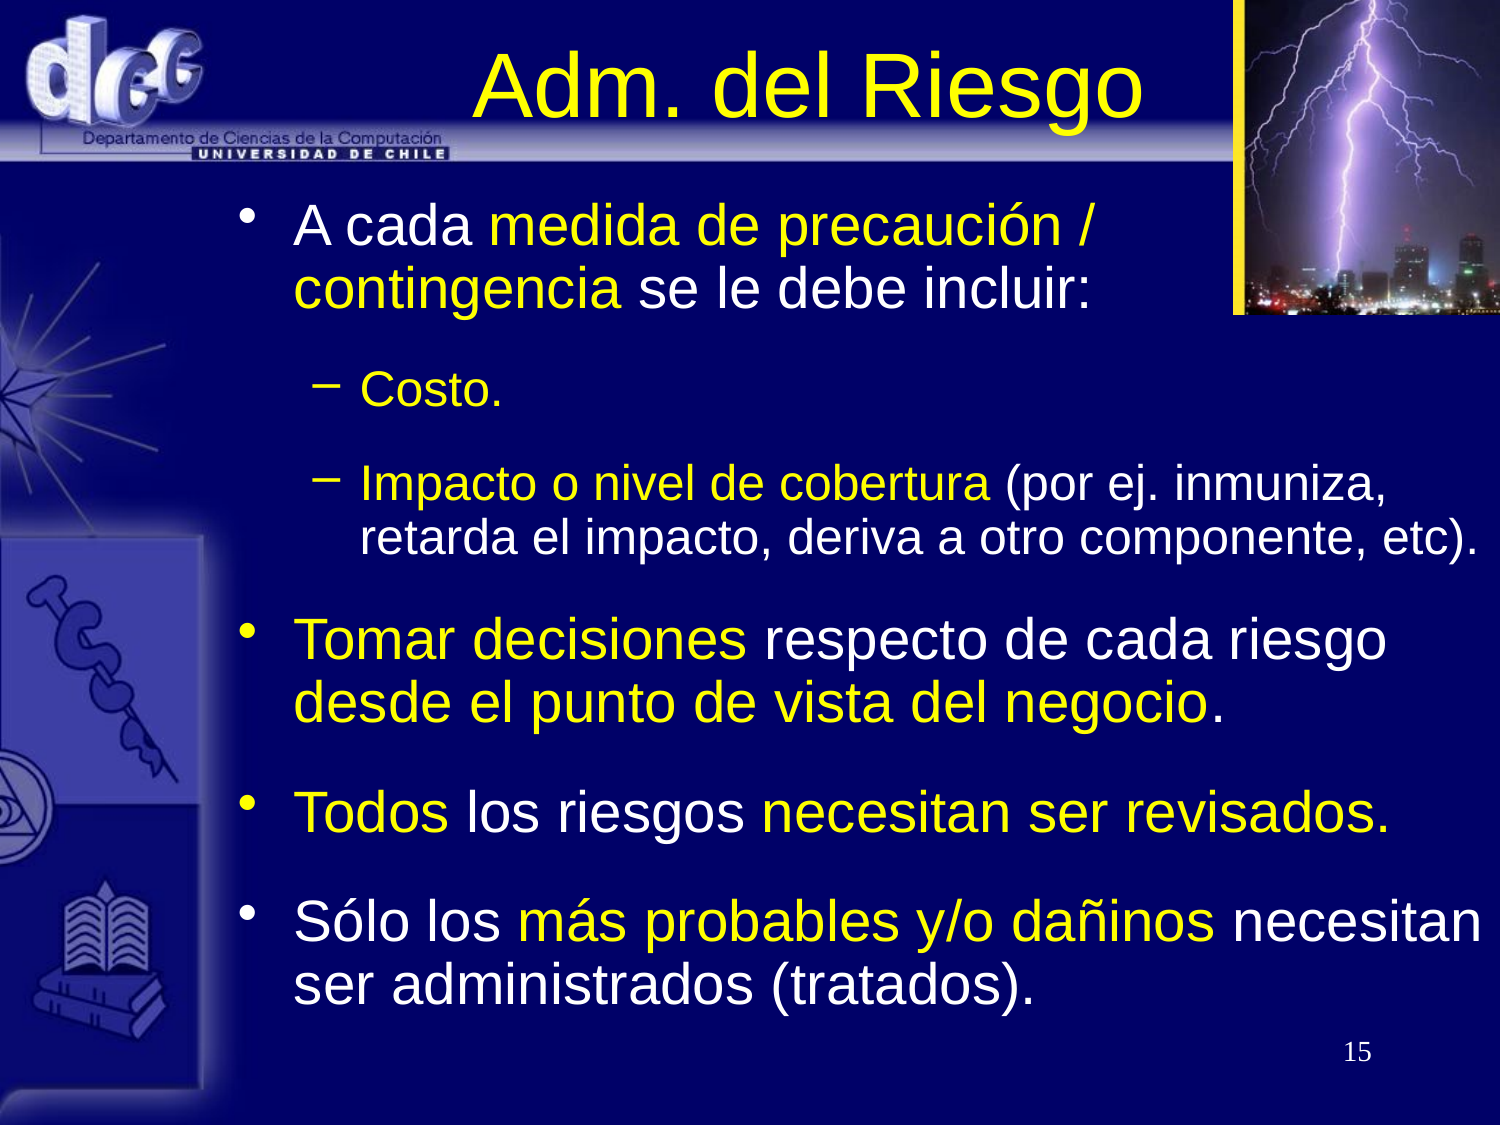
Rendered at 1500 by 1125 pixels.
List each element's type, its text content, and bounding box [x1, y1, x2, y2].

picture [0, 0, 1500, 1125]
title Adm. del Riesgo [171, 0, 1230, 163]
list A cada medida de precaución / contingencia se le debe incluir: Costo. Impacto o nivel de cobertura (por ej. inmuniza, retarda el impacto, deriva a otro componente, etc). Tomar decisiones respecto de cada riesgo desde el punto de vista del negocio. Todos los riesgos necesitan ser revisados. Sólo los más probables y/o dañinos necesitan ser administrados (tratados). [222, 187, 1500, 1125]
